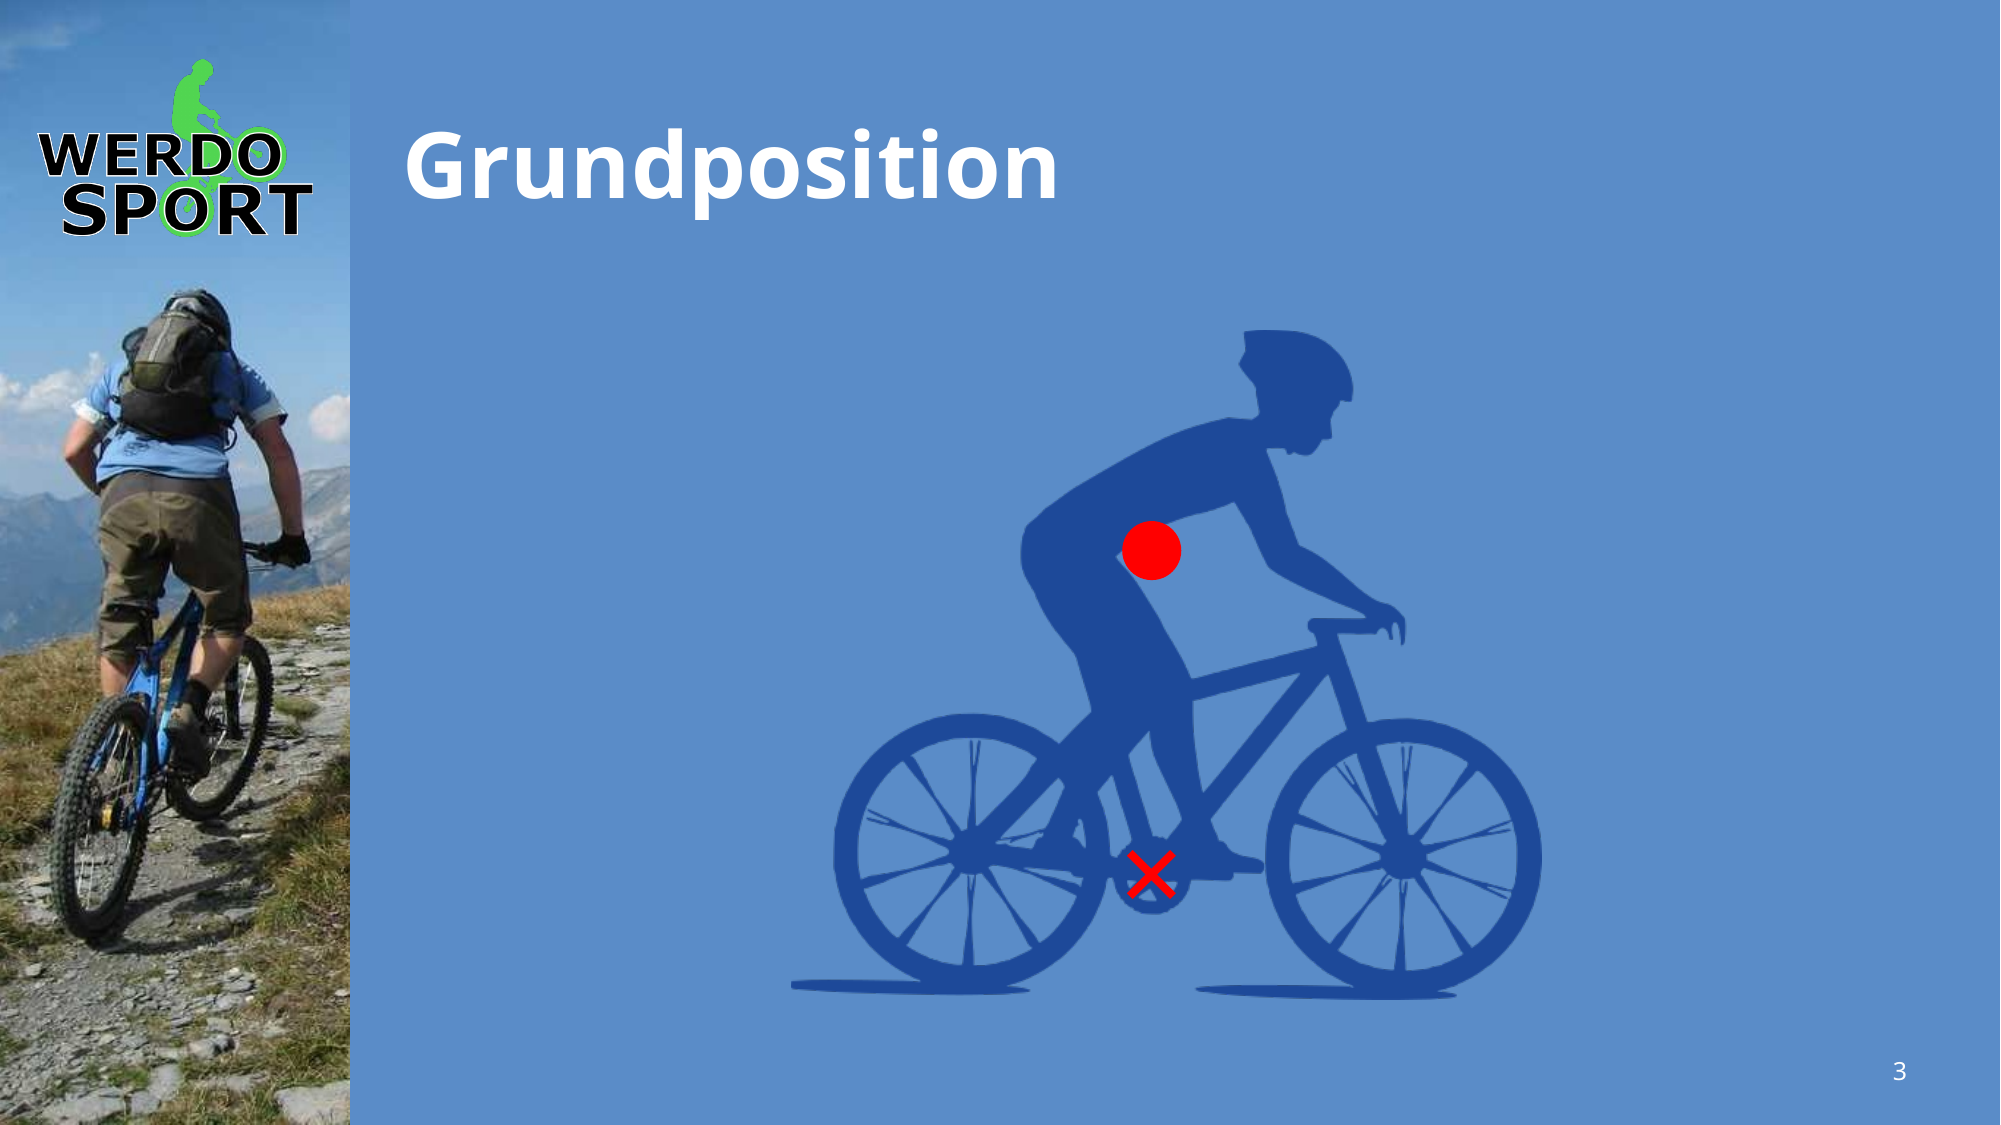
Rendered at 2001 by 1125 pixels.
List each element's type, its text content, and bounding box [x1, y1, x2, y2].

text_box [791, 330, 1542, 1000]
picture [0, 0, 350, 1125]
title Grundposition [387, 59, 1612, 278]
slide_number 3 [1803, 1042, 1923, 1103]
